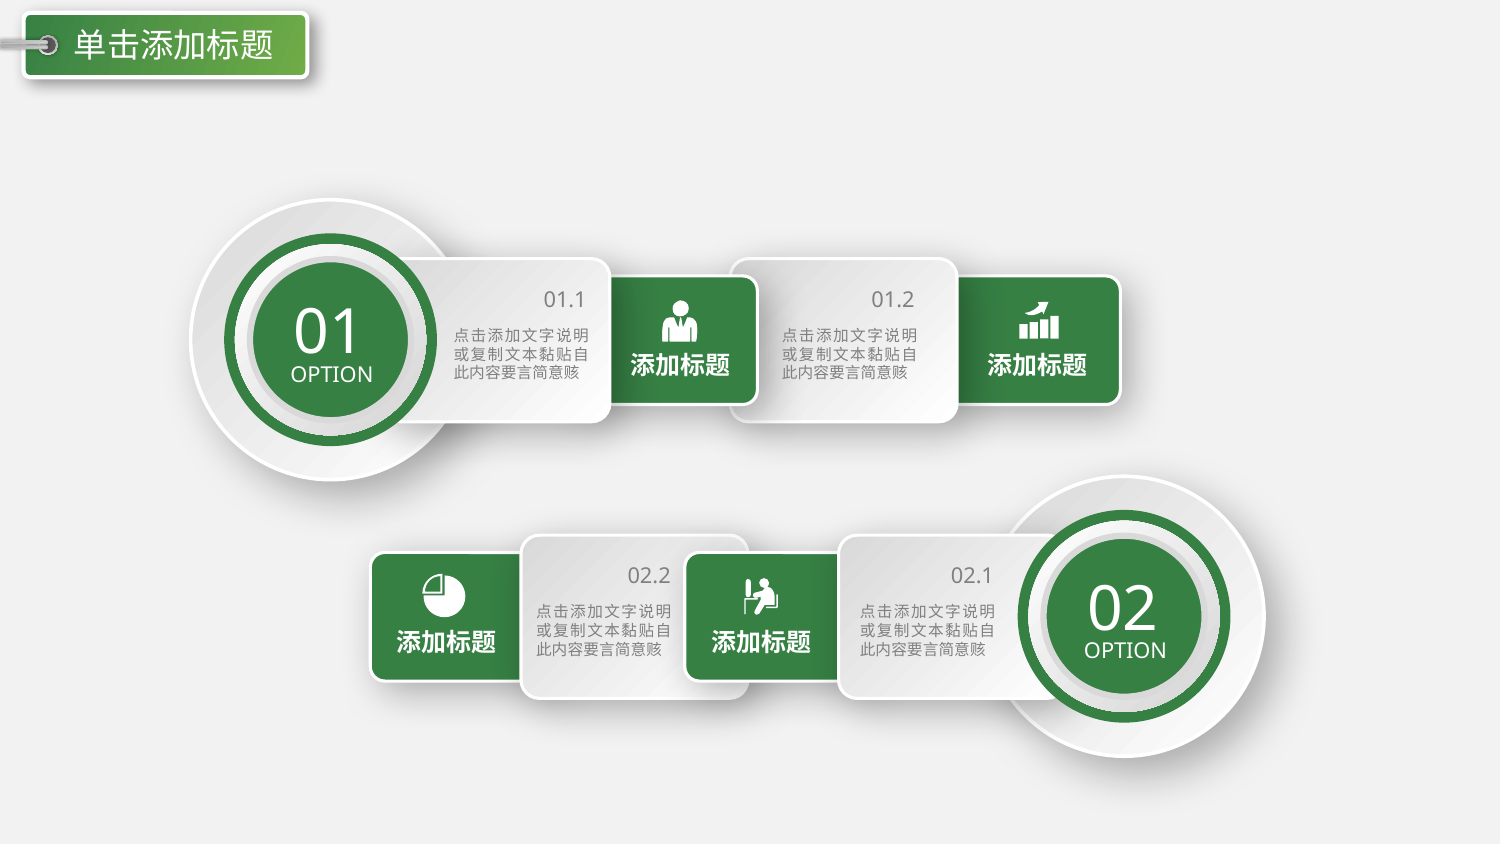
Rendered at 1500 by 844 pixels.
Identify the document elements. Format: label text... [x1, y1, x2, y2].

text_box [689, 578, 834, 665]
text_box [1022, 475, 1266, 758]
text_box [965, 301, 1110, 388]
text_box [38, 35, 58, 55]
text_box [837, 534, 1054, 700]
text_box [1197, 579, 1206, 649]
text_box 01 [255, 283, 403, 374]
text_box [1016, 508, 1232, 724]
text_box [737, 257, 959, 423]
text_box [22, 11, 309, 79]
text_box [1027, 519, 1221, 713]
text_box [987, 274, 1122, 406]
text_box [0, 40, 48, 49]
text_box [766, 278, 932, 391]
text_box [374, 573, 519, 665]
text_box [271, 258, 390, 283]
text_box [223, 232, 438, 448]
text_box [403, 302, 413, 371]
text_box [248, 308, 255, 371]
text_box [609, 300, 753, 388]
text_box OPTION [1051, 629, 1199, 671]
text_box [1065, 534, 1184, 560]
text_box [1042, 584, 1049, 649]
text_box [638, 274, 759, 406]
text_box [369, 551, 511, 683]
text_box 02 [1049, 560, 1197, 651]
text_box [519, 534, 738, 700]
text_box [1063, 671, 1185, 698]
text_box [521, 554, 687, 667]
text_box [683, 551, 829, 683]
text_box 单击添加标题 [39, 17, 308, 72]
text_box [844, 554, 1010, 667]
text_box [400, 257, 611, 423]
text_box [270, 395, 391, 422]
text_box OPTION [258, 353, 406, 395]
text_box [189, 198, 434, 481]
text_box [438, 278, 604, 391]
text_box [233, 243, 428, 437]
